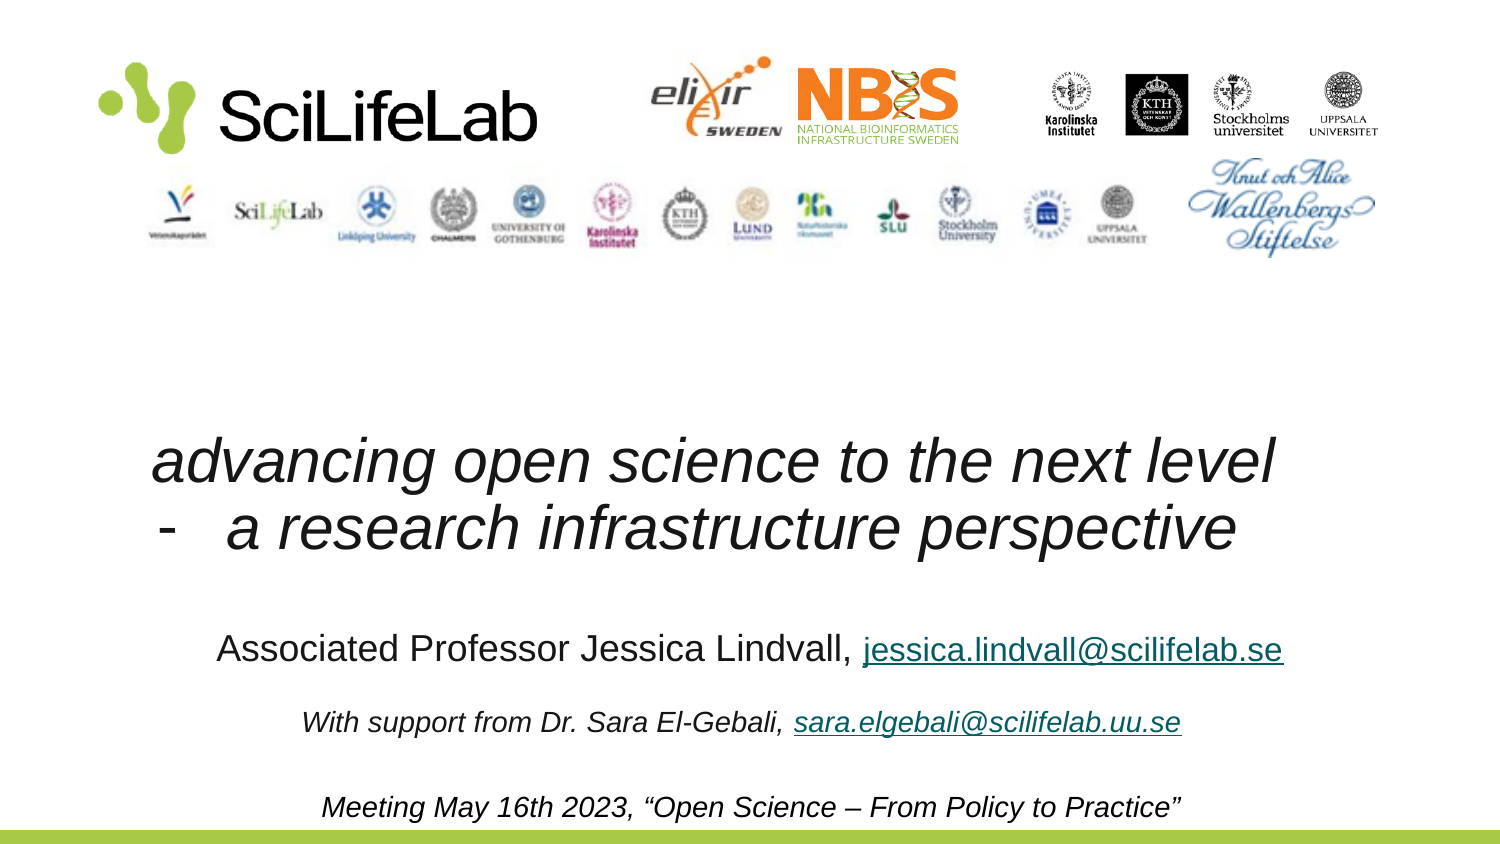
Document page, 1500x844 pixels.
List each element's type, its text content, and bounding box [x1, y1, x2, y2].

picture [613, 48, 959, 144]
picture [95, 59, 540, 157]
title advancing open science to the next level a research infrastructure perspective [140, 291, 1367, 570]
picture [1020, 59, 1397, 155]
text_box Meeting May 16th 2023, “Open Science – From Policy to Practice” [13, 773, 1490, 839]
picture [124, 158, 1376, 259]
text_box Associated Professor Jessica Lindvall, jessica.lindvall@scilifelab.se With support from Dr. Sara El-Gebali, sara.elgebali@scilifelab.uu.se [187, 581, 1313, 746]
